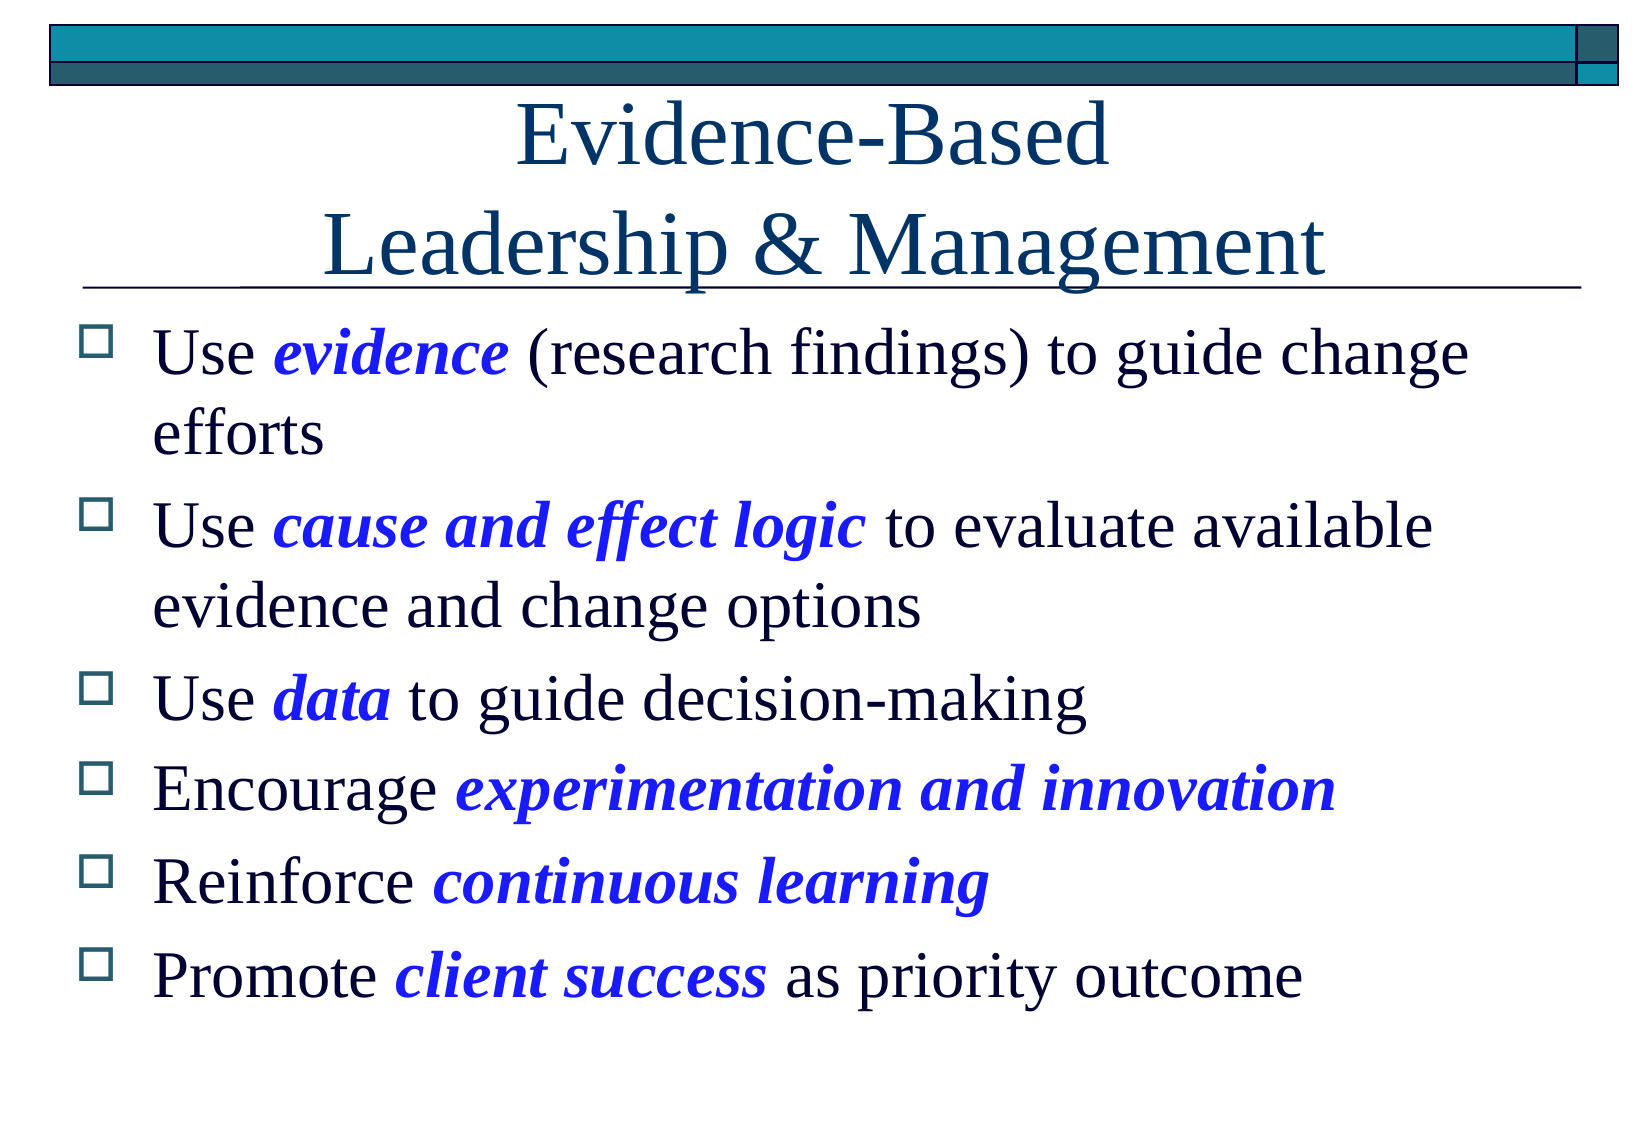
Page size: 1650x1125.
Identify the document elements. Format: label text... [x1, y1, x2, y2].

list Use evidence (research findings) to guide change efforts Use cause and effect logic to evaluate available evidence and change options Use data to guide decision-making [60, 299, 1586, 720]
title Evidence-Based Leadership & Management [82, 87, 1568, 299]
list Encourage experimentation and innovation Reinforce continuous learning Promote client success as priority outcome [60, 736, 1568, 1098]
